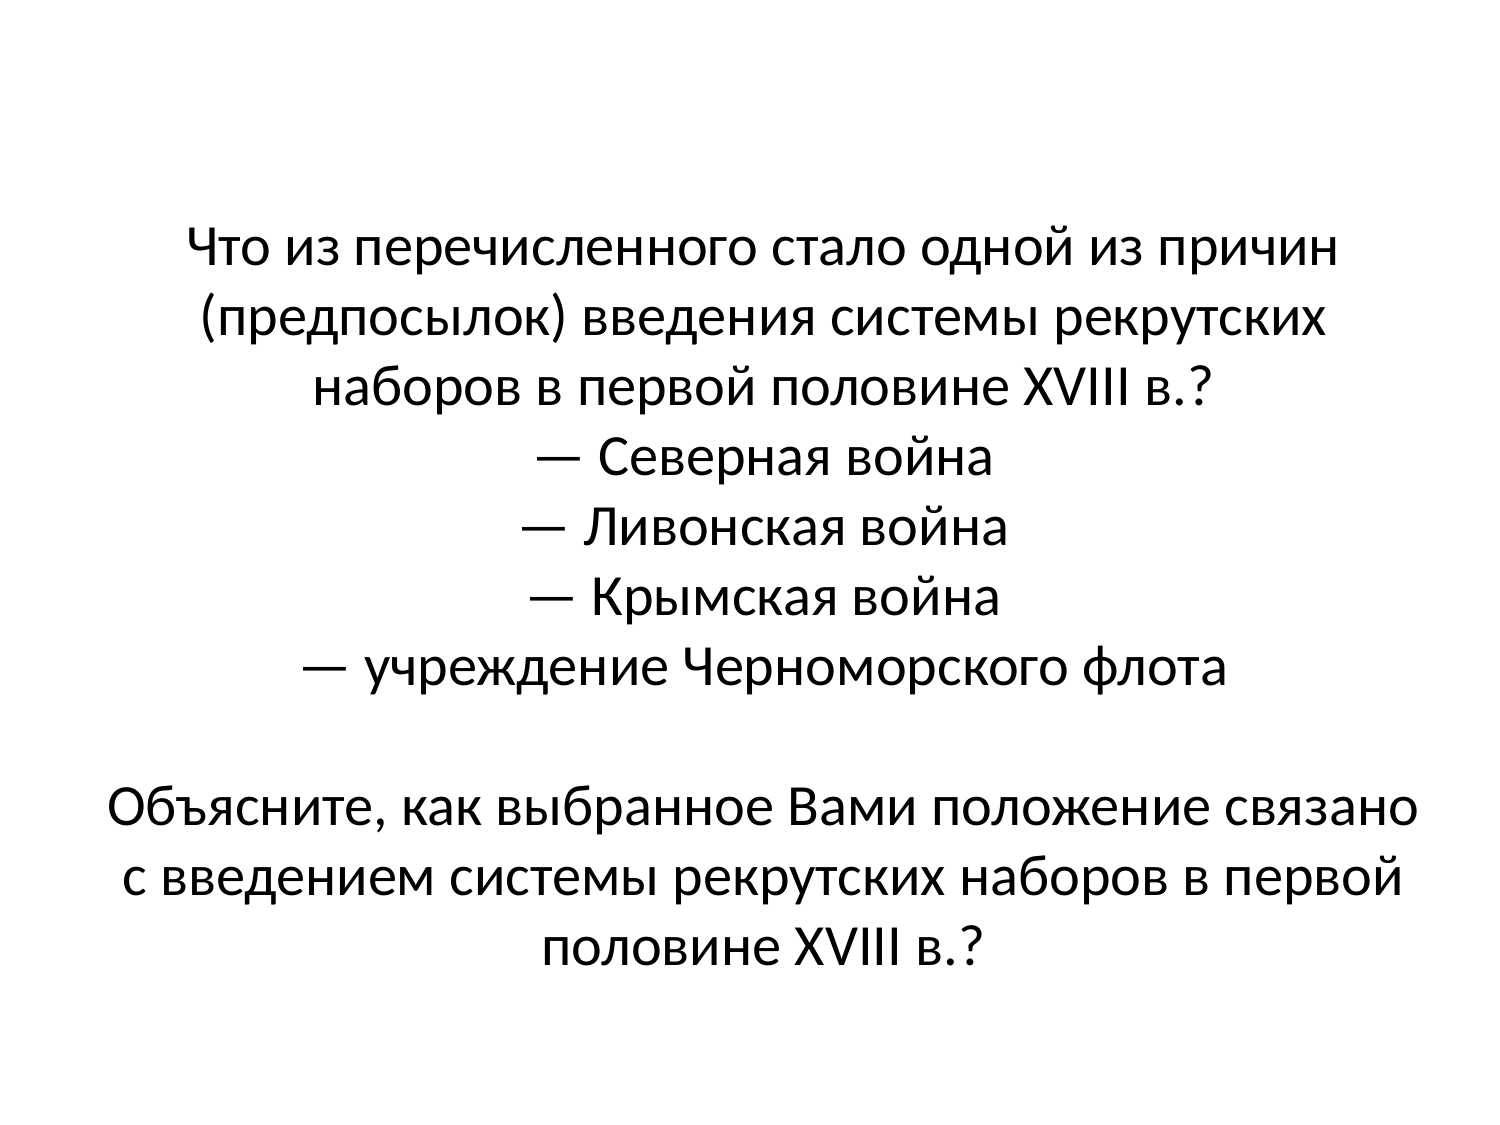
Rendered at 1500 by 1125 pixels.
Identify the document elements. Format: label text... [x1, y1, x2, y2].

title Что из перечисленного стало одной из причин (предпосылок) введения системы рекрутских наборов в первой половине XVIII в.? — Северная война — Ливонская война — Крымская война — учреждение Черноморского флота Объясните, как выбранное Вами положение связано с введением системы рекрутских наборов в первой половине XVIII в.? [88, 125, 1439, 1059]
